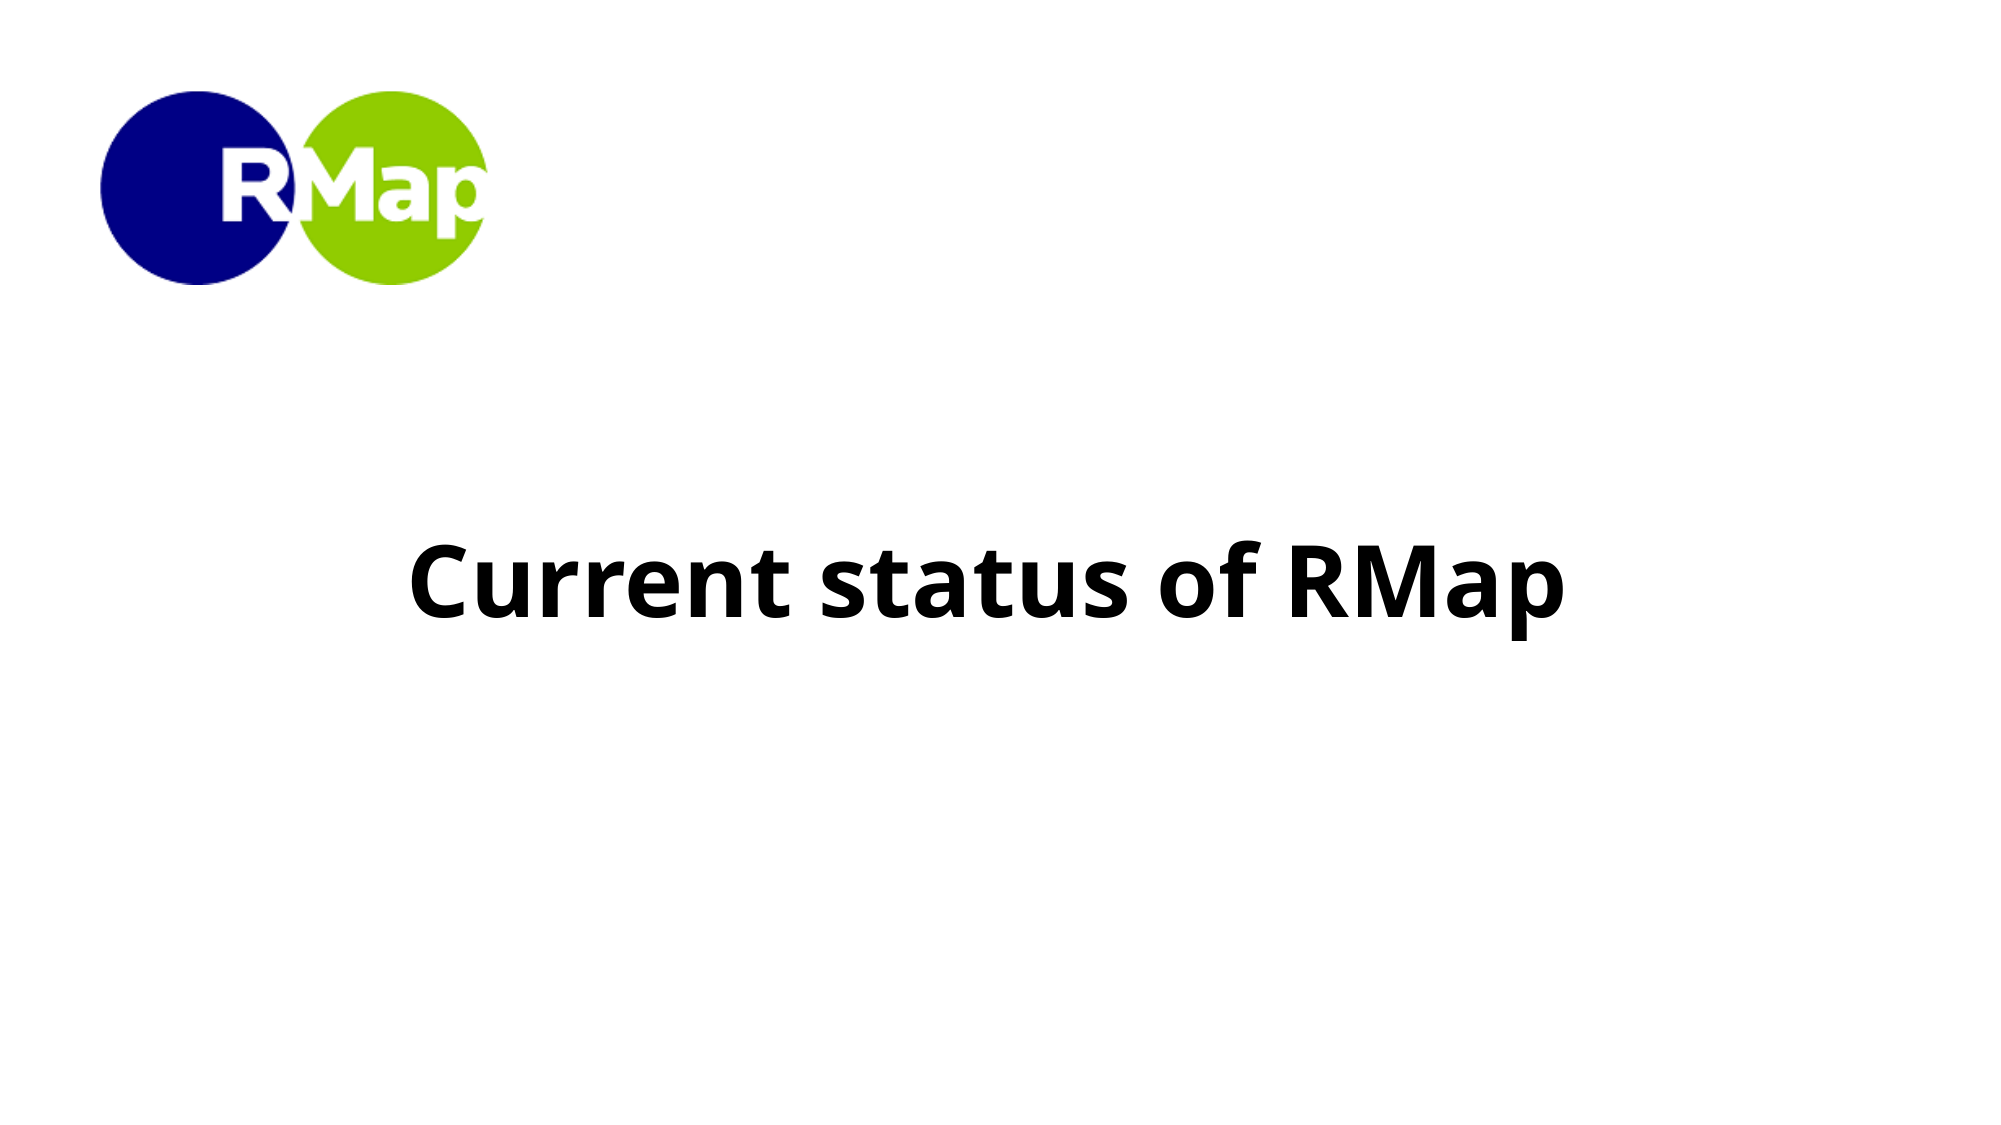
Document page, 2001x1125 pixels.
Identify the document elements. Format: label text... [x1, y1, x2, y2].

picture [99, 90, 491, 285]
text_box Current status of RMap [294, 432, 1680, 738]
